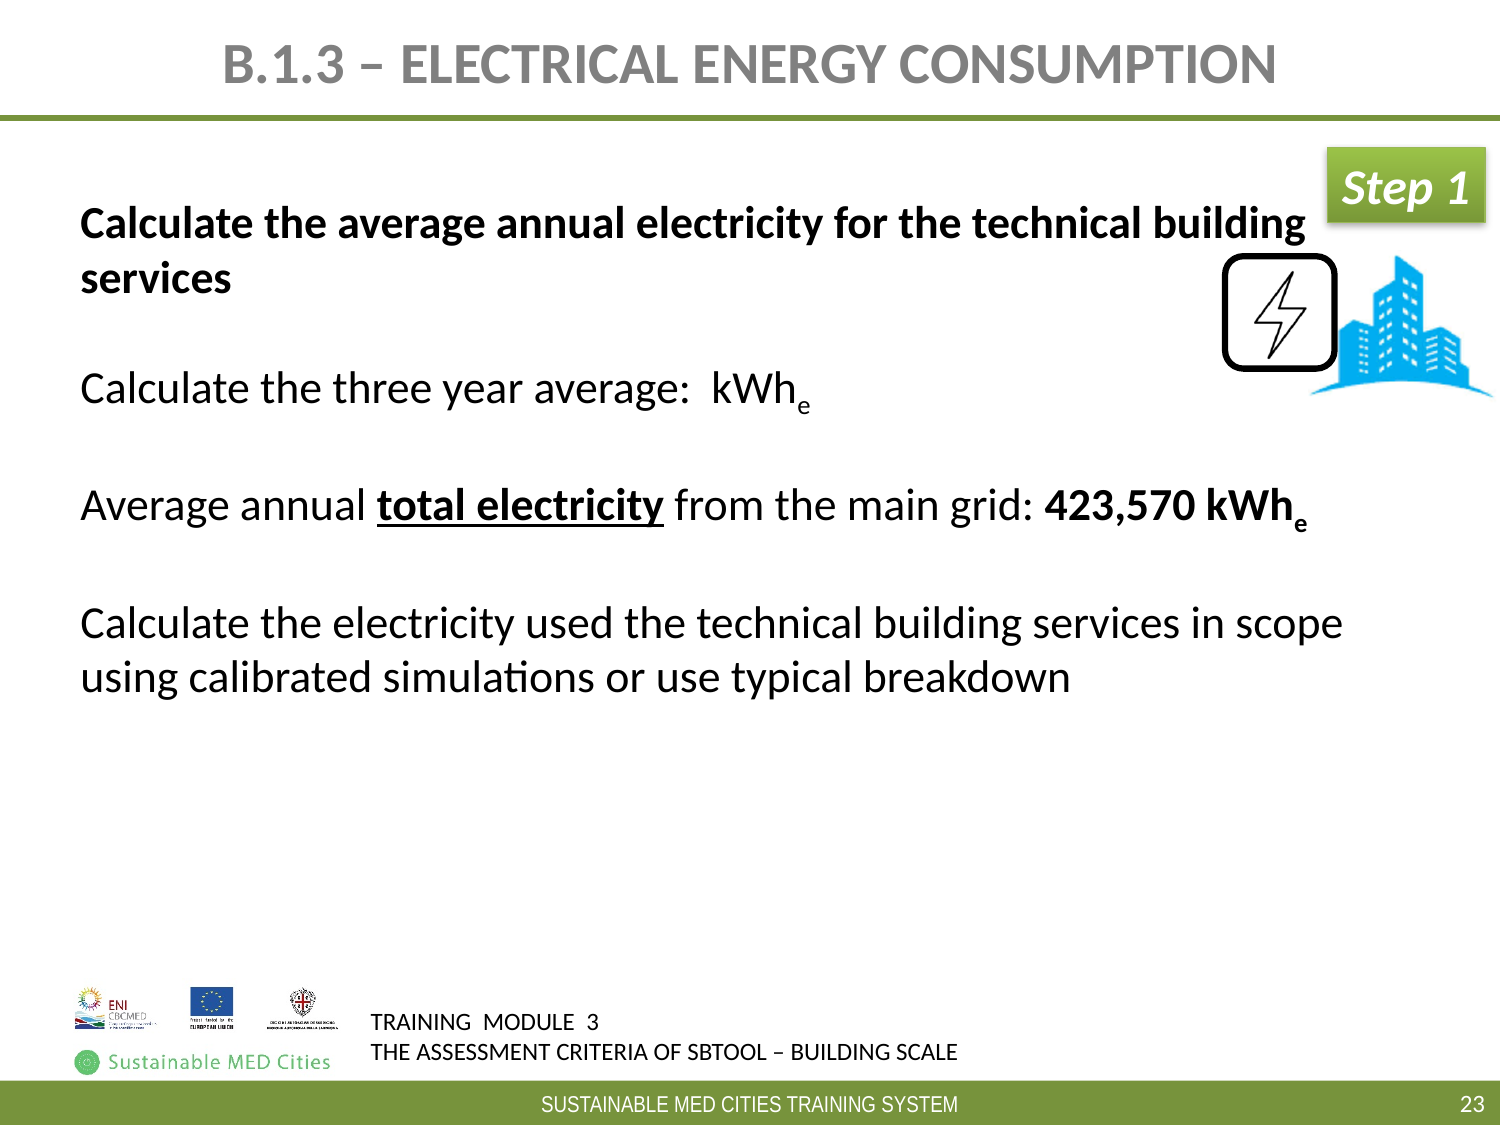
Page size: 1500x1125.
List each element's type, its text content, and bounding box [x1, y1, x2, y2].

text_box Step 1 [1327, 147, 1486, 223]
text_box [1224, 250, 1500, 408]
title B.1.3 – ELECTRICAL ENERGY CONSUMPTION [0, 0, 1500, 121]
picture [62, 978, 356, 1080]
slide_number 23 [1149, 1079, 1500, 1125]
